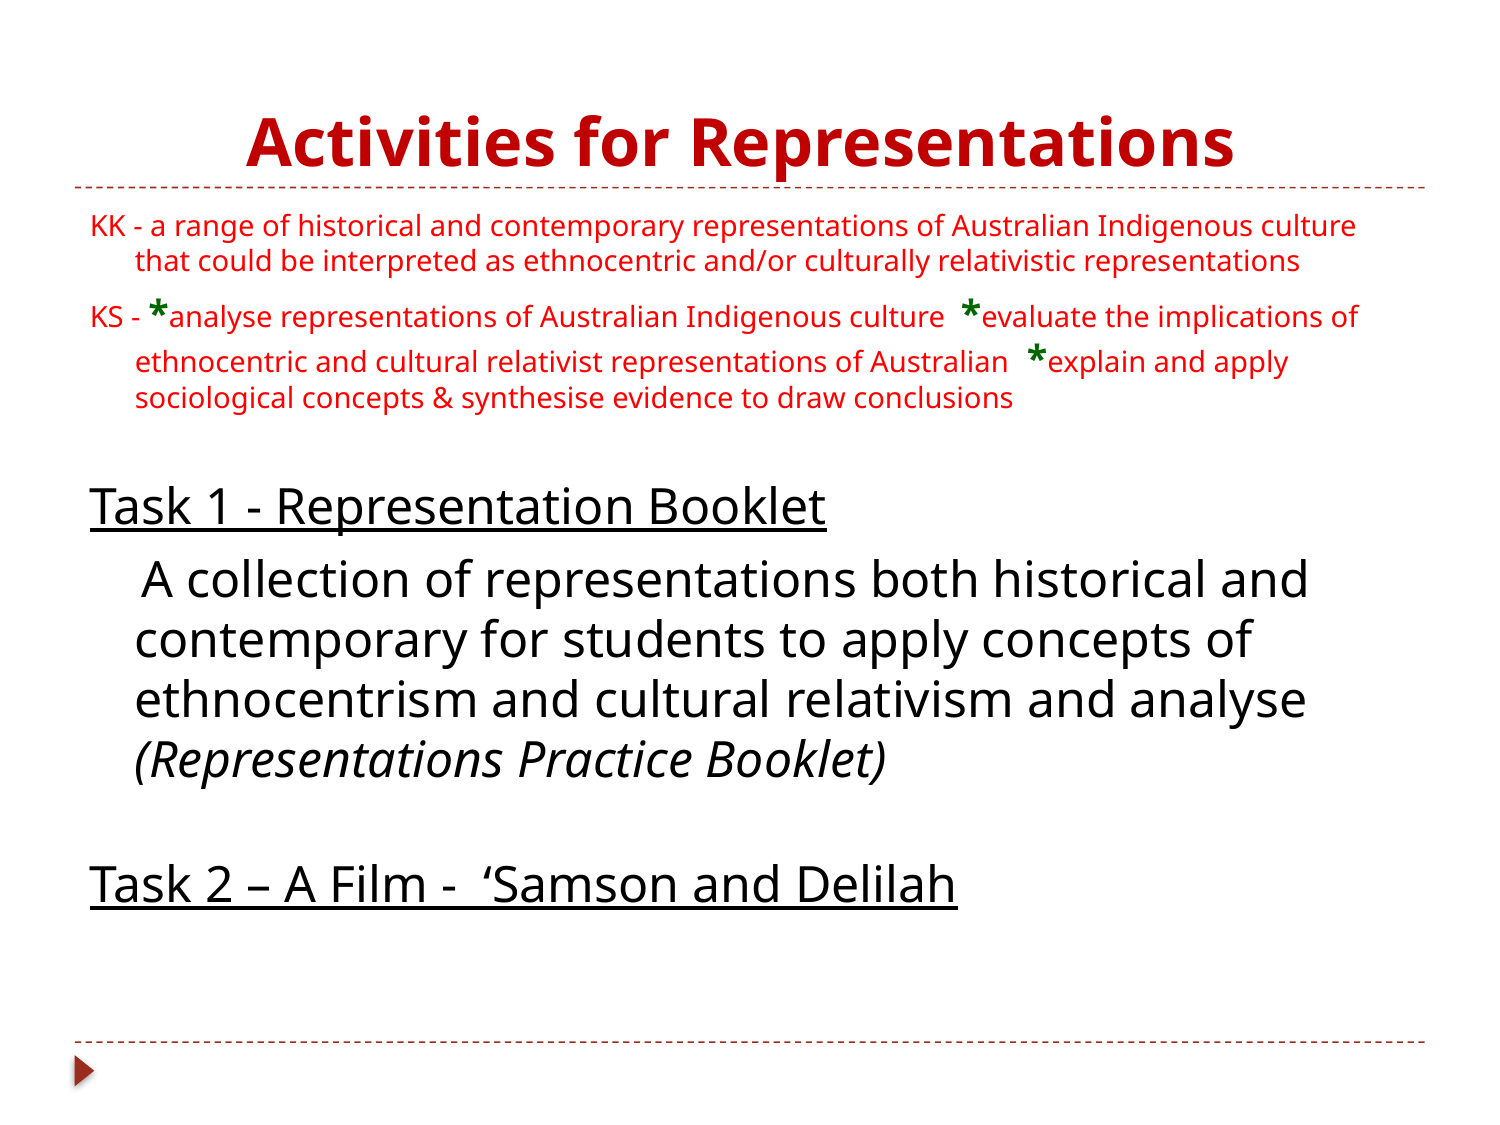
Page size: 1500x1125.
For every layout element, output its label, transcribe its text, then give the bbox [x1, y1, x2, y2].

list KK - a range of historical and contemporary representations of Australian Indigenous culture that could be interpreted as ethnocentric and/or culturally relativistic representations KS - *analyse representations of Australian Indigenous culture *evaluate the implications of ethnocentric and cultural relativist representations of Australian *explain and apply sociological concepts & synthesise evidence to draw conclusions Task 1 - Representation Booklet A collection of representations both historical and contemporary for students to apply concepts of ethnocentrism and cultural relativism and analyse (Representations Practice Booklet) Task 2 – A Film - ‘Samson and Delilah [75, 200, 1425, 1010]
title Activities for Representations [75, 24, 1425, 188]
